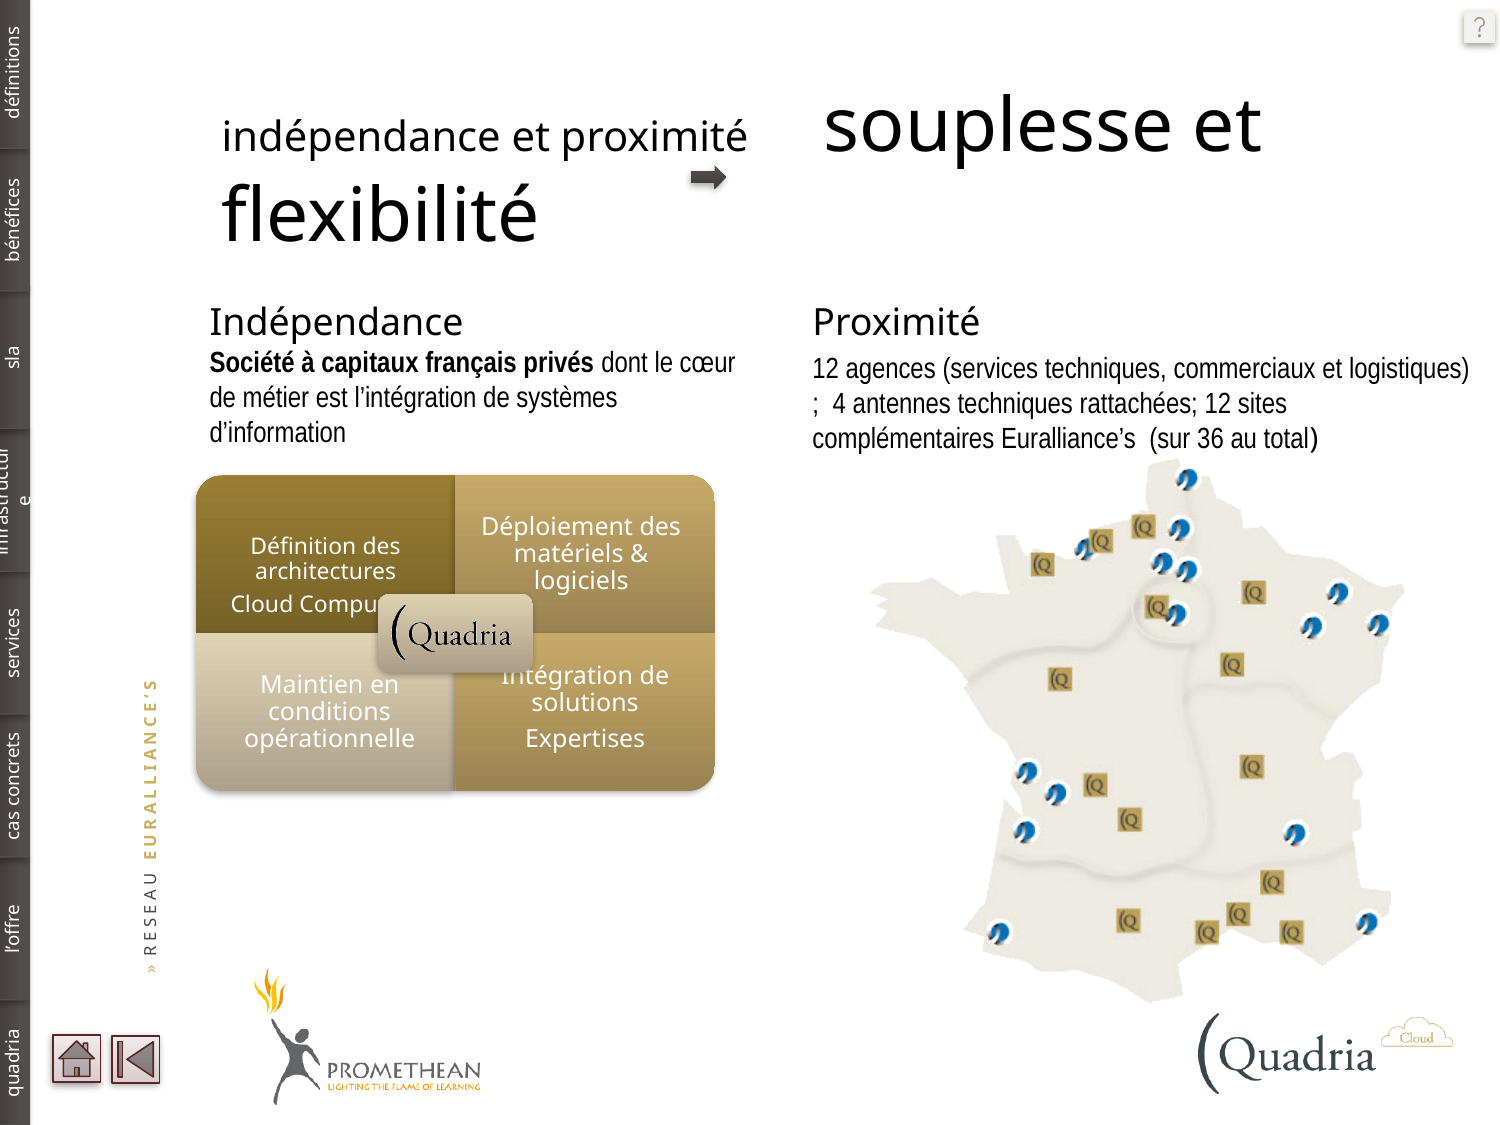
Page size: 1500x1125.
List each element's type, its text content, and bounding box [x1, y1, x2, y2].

text_box [111, 1035, 160, 1084]
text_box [195, 475, 716, 792]
text_box Indépendance Société à capitaux français privés dont le cœur de métier est l’intégration de systèmes d’information [194, 290, 774, 456]
text_box [690, 165, 727, 189]
picture [248, 960, 487, 1112]
picture [1198, 1013, 1453, 1094]
picture [867, 457, 1406, 1003]
text_box Proximité 12 agences (services techniques, commerciaux et logistiques) ; 4 antennes techniques rattachées; 12 sites complémentaires Euralliance’s (sur 36 au total) [797, 290, 1500, 462]
title indépendance et proximité souplesse et flexibilité [206, 90, 1428, 243]
